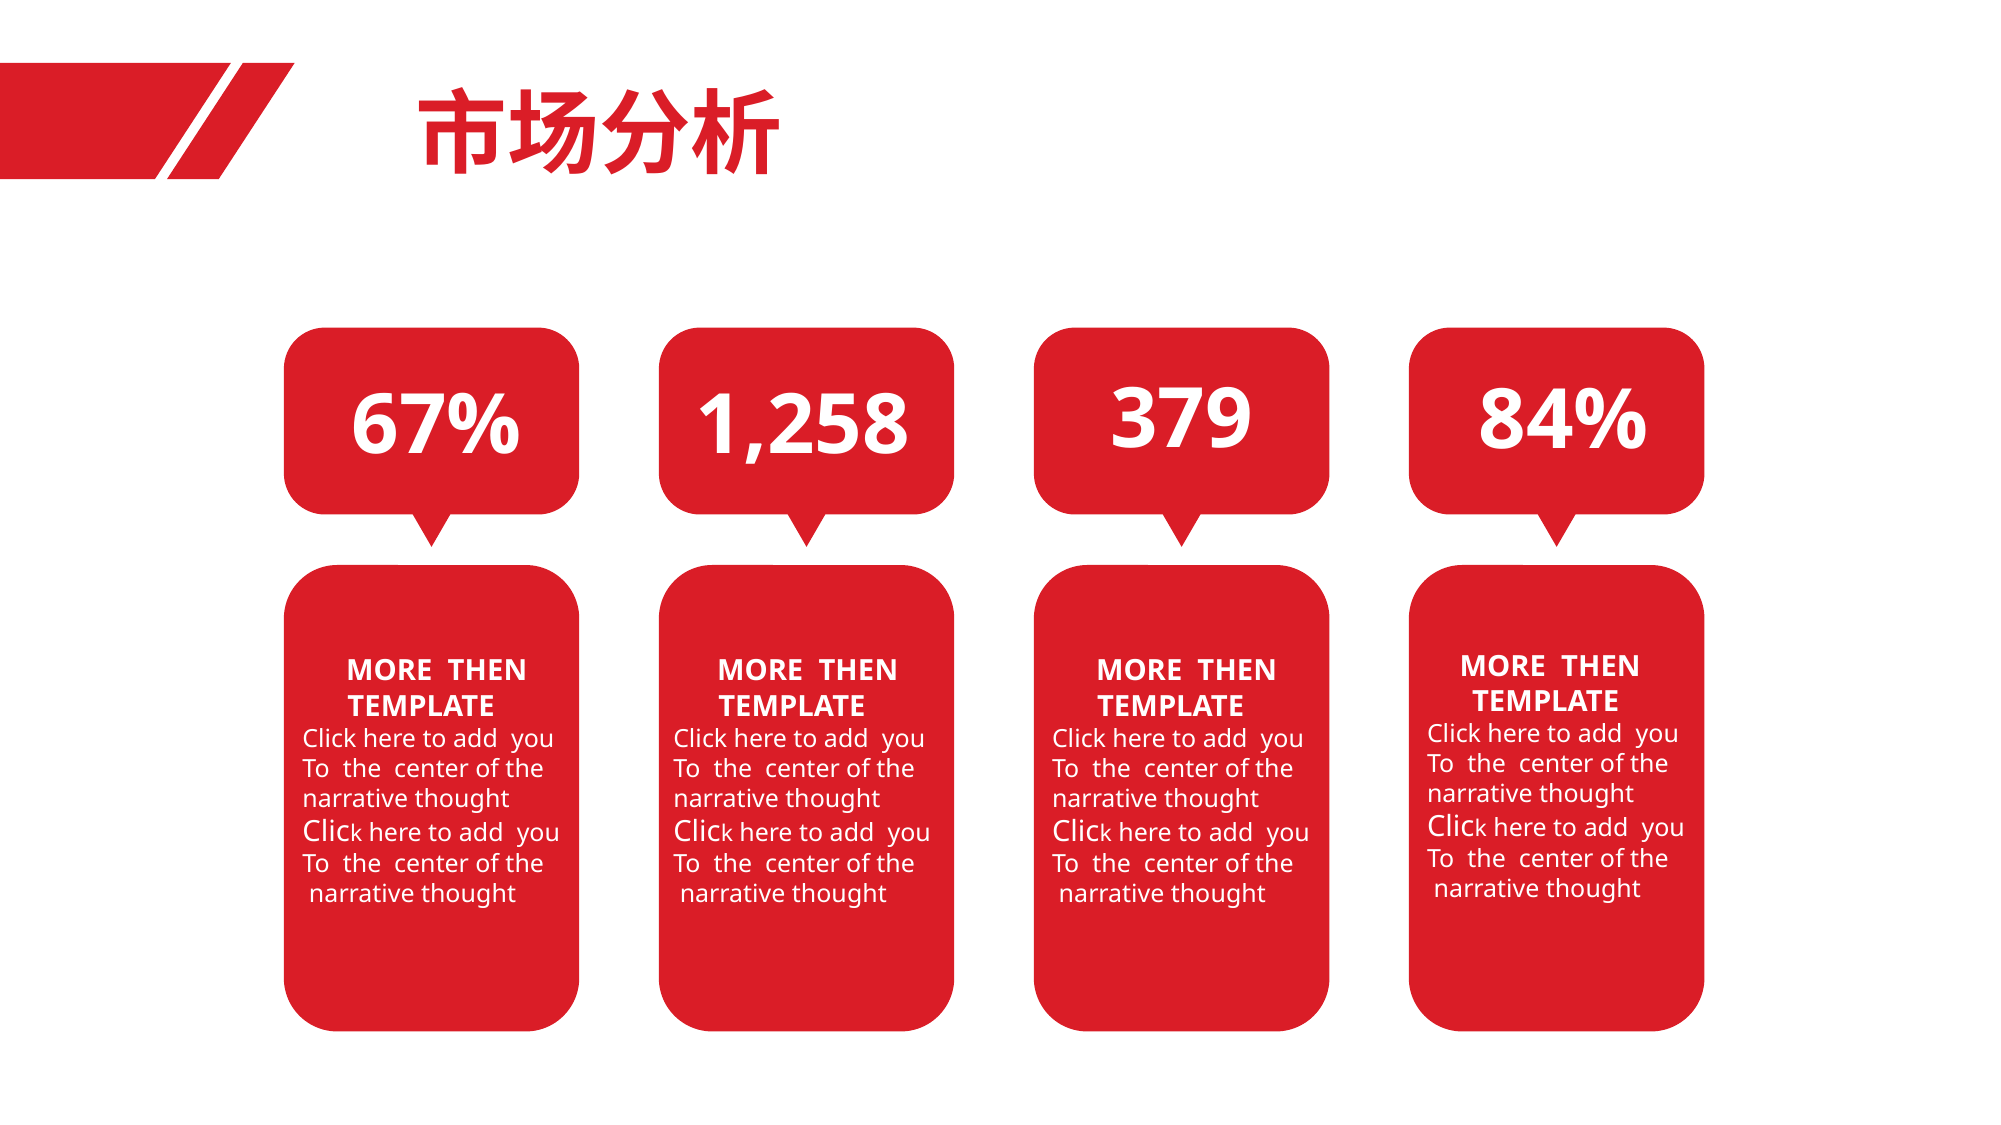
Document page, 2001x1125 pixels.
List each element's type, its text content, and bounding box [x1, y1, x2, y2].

text_box [658, 327, 955, 547]
text_box MORE THEN TEMPLATE Click here to add you To the center of the narrative thought Click here to add you To the center of the narrative thought [658, 640, 948, 960]
text_box [284, 327, 580, 547]
text_box [1033, 327, 1330, 547]
text_box 市场分析 [401, 67, 798, 193]
text_box MORE THEN TEMPLATE Click here to add you To the center of the narrative thought Click here to add you To the center of the narrative thought [1037, 640, 1326, 960]
text_box MORE THEN TEMPLATE Click here to add you To the center of the narrative thought Click here to add you To the center of the narrative thought [1412, 640, 1701, 955]
text_box 1,258 [681, 362, 925, 478]
text_box 67% [228, 362, 537, 478]
text_box 379 [1095, 356, 1268, 471]
text_box [1033, 564, 1330, 1032]
text_box [658, 564, 955, 1032]
text_box 84% [1464, 358, 1664, 473]
text_box [283, 564, 580, 1032]
text_box MORE THEN TEMPLATE Click here to add you To the center of the narrative thought Click here to add you To the center of the narrative thought [287, 640, 577, 975]
text_box [1408, 327, 1705, 547]
text_box [1408, 564, 1705, 1032]
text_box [0, 62, 295, 180]
